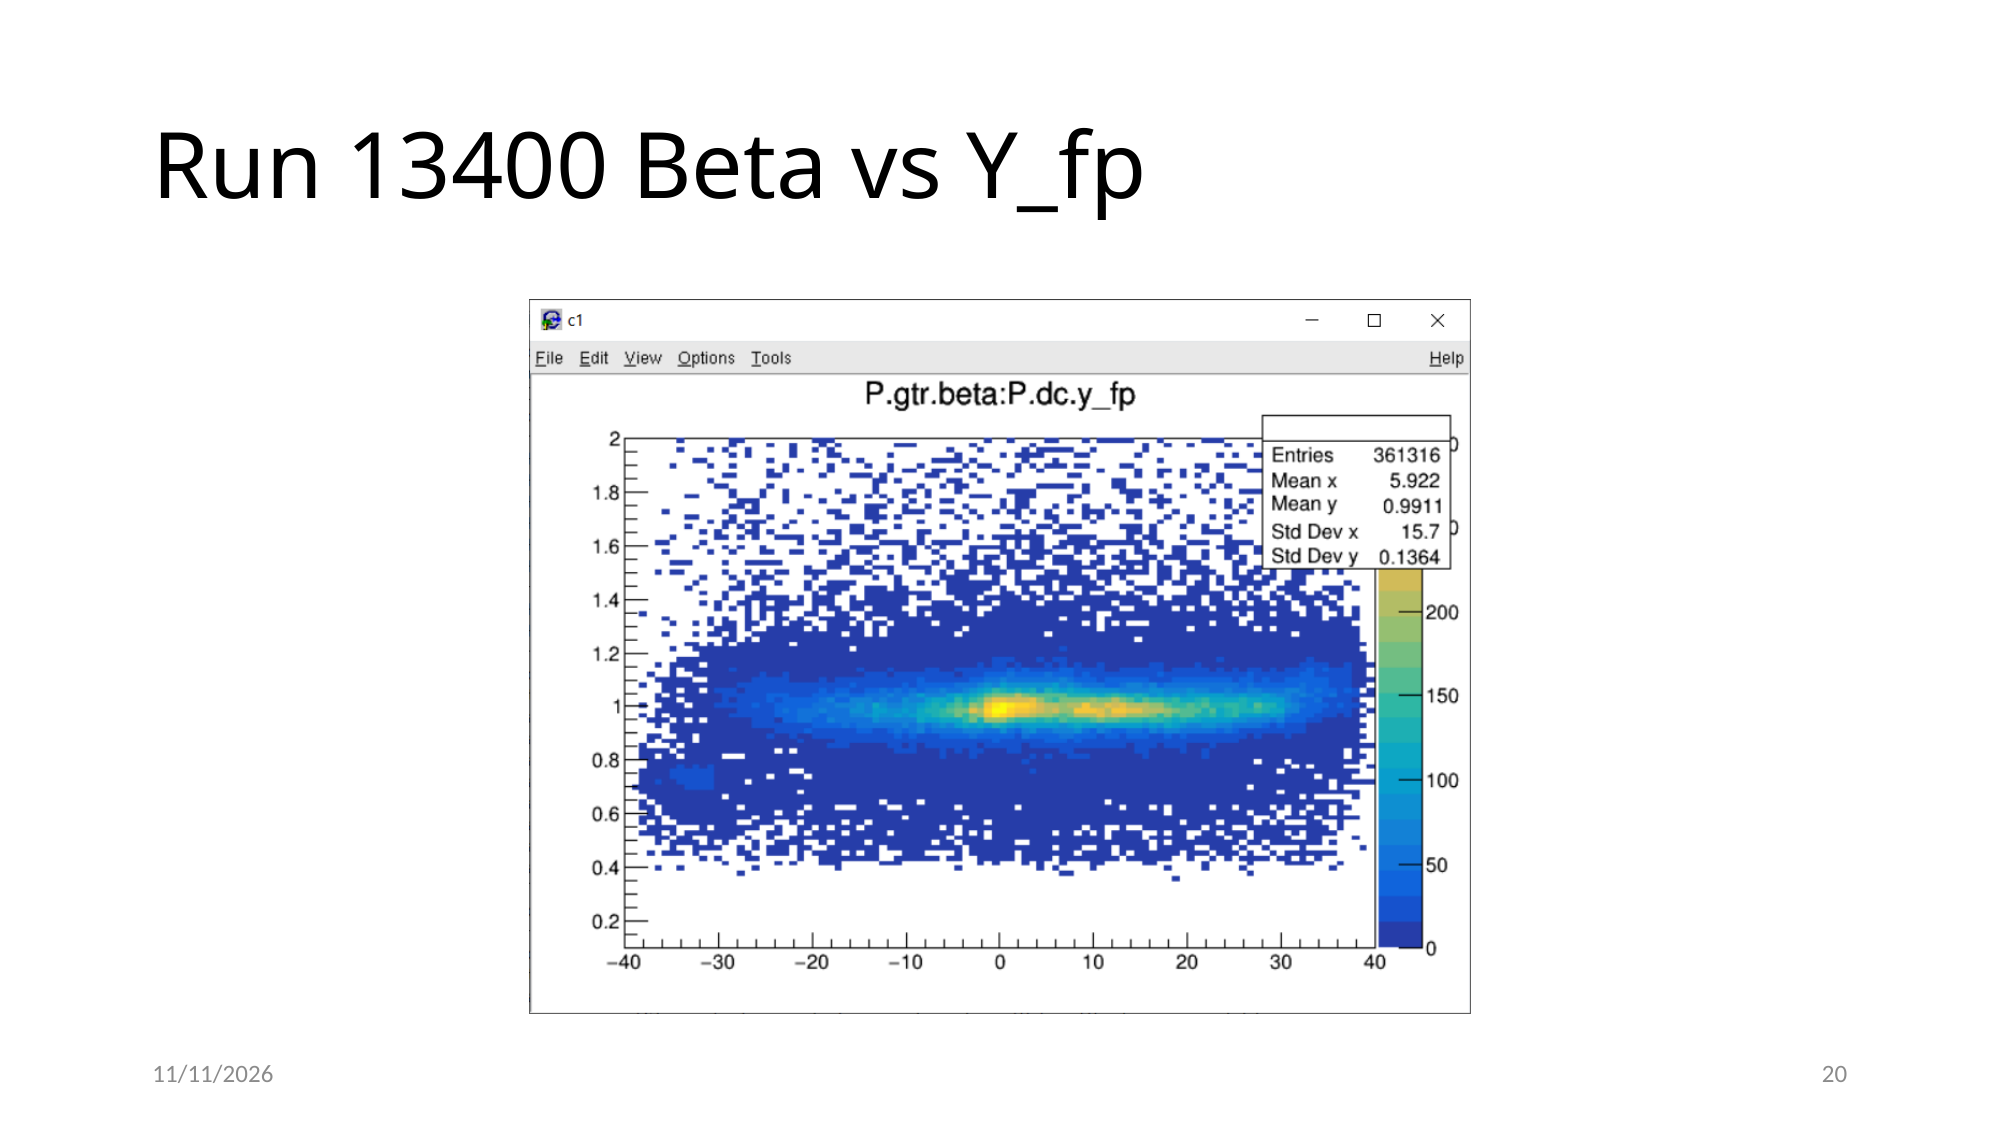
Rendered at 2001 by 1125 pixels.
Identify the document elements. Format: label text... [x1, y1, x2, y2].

title Run 13400 Beta vs Y_fp [137, 59, 1863, 278]
slide_number 20 [1412, 1042, 1863, 1103]
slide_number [137, 1042, 588, 1103]
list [529, 299, 1471, 1014]
